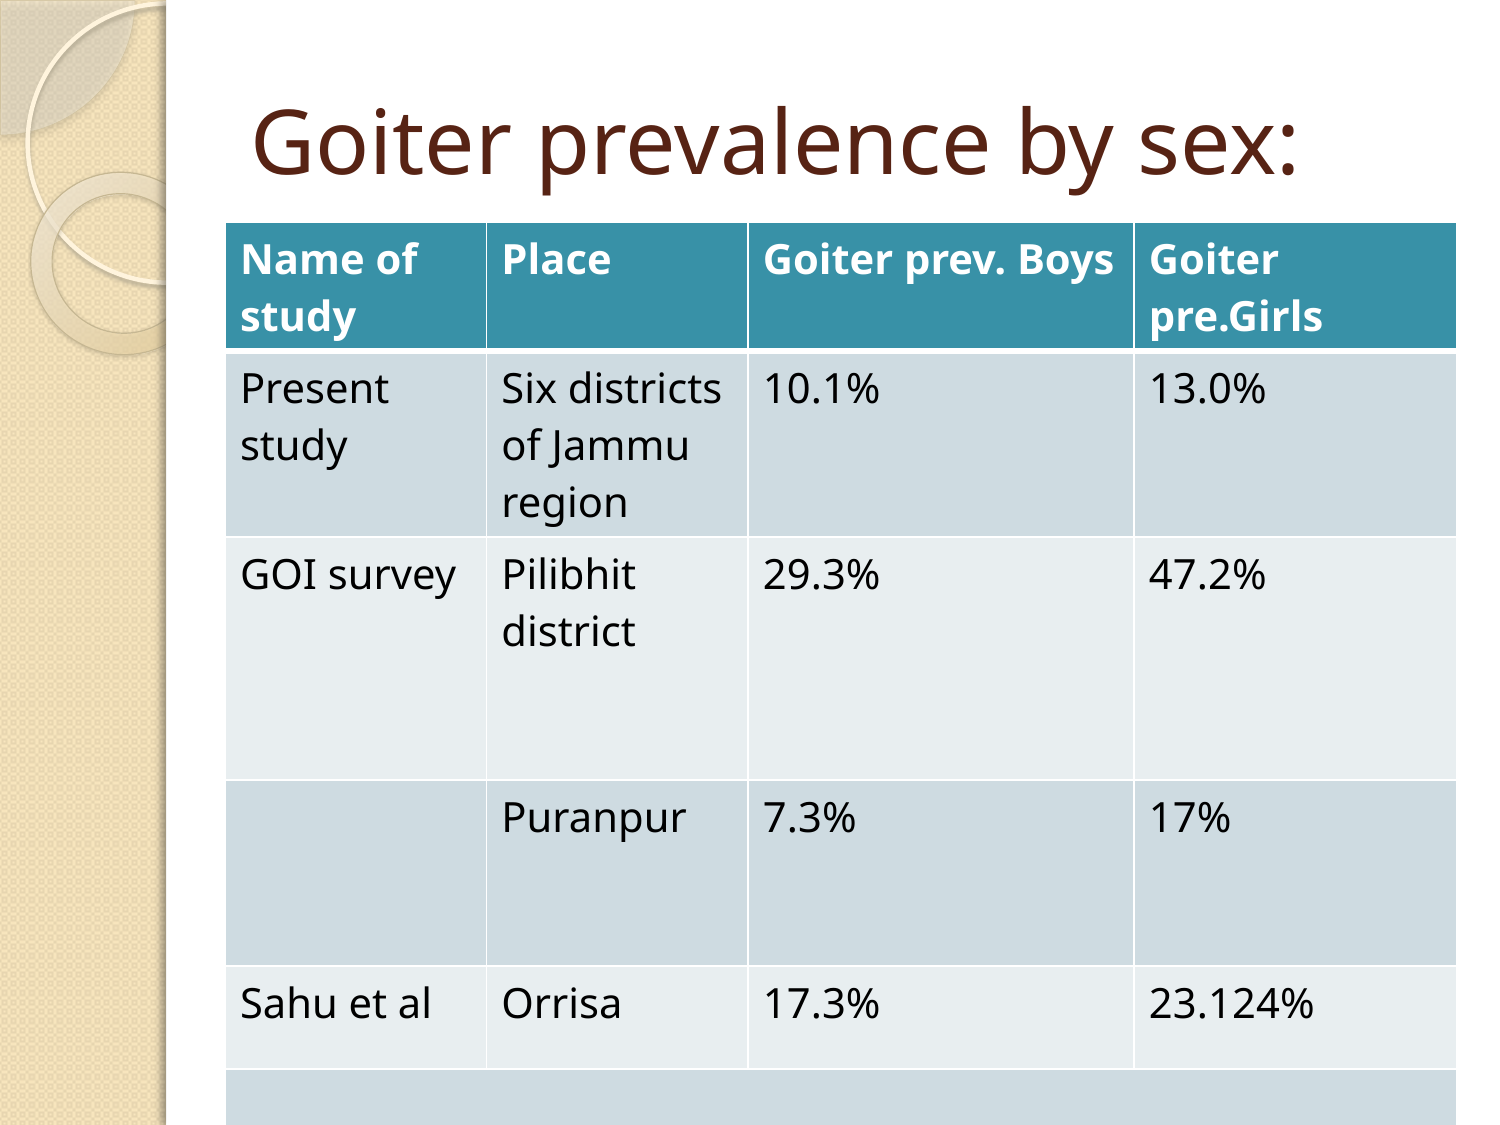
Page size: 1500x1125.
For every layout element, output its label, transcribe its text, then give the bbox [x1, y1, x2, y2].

table_cell [226, 781, 486, 965]
table_cell 17% [1135, 781, 1456, 965]
table_cell 10.1% [749, 354, 1133, 536]
table_cell Six districts of Jammu region [487, 354, 747, 536]
table_header Goiter prev. Boys [749, 223, 1133, 348]
table_cell 47.2% [1135, 538, 1456, 779]
table_cell Present study [226, 354, 486, 536]
table_cell GOI survey [226, 538, 486, 779]
title Goiter prevalence by sex: [235, 45, 1466, 233]
table_cell 23.124% [1135, 967, 1456, 1068]
table_header Name of study [226, 223, 486, 348]
table_cell 13.0% [1135, 354, 1456, 536]
table_cell Puranpur [487, 781, 747, 965]
table_cell 7.3% [749, 781, 1133, 965]
table_cell Pilibhit district [487, 538, 747, 779]
table_header Place [487, 223, 747, 348]
table_header Goiter pre.Girls [1135, 223, 1456, 348]
table_cell Sahu et al [226, 967, 486, 1068]
table_cell 29.3% [749, 538, 1133, 779]
table_cell [226, 1070, 1456, 1125]
table_cell 17.3% [749, 967, 1133, 1068]
table_cell Orrisa [487, 967, 747, 1068]
